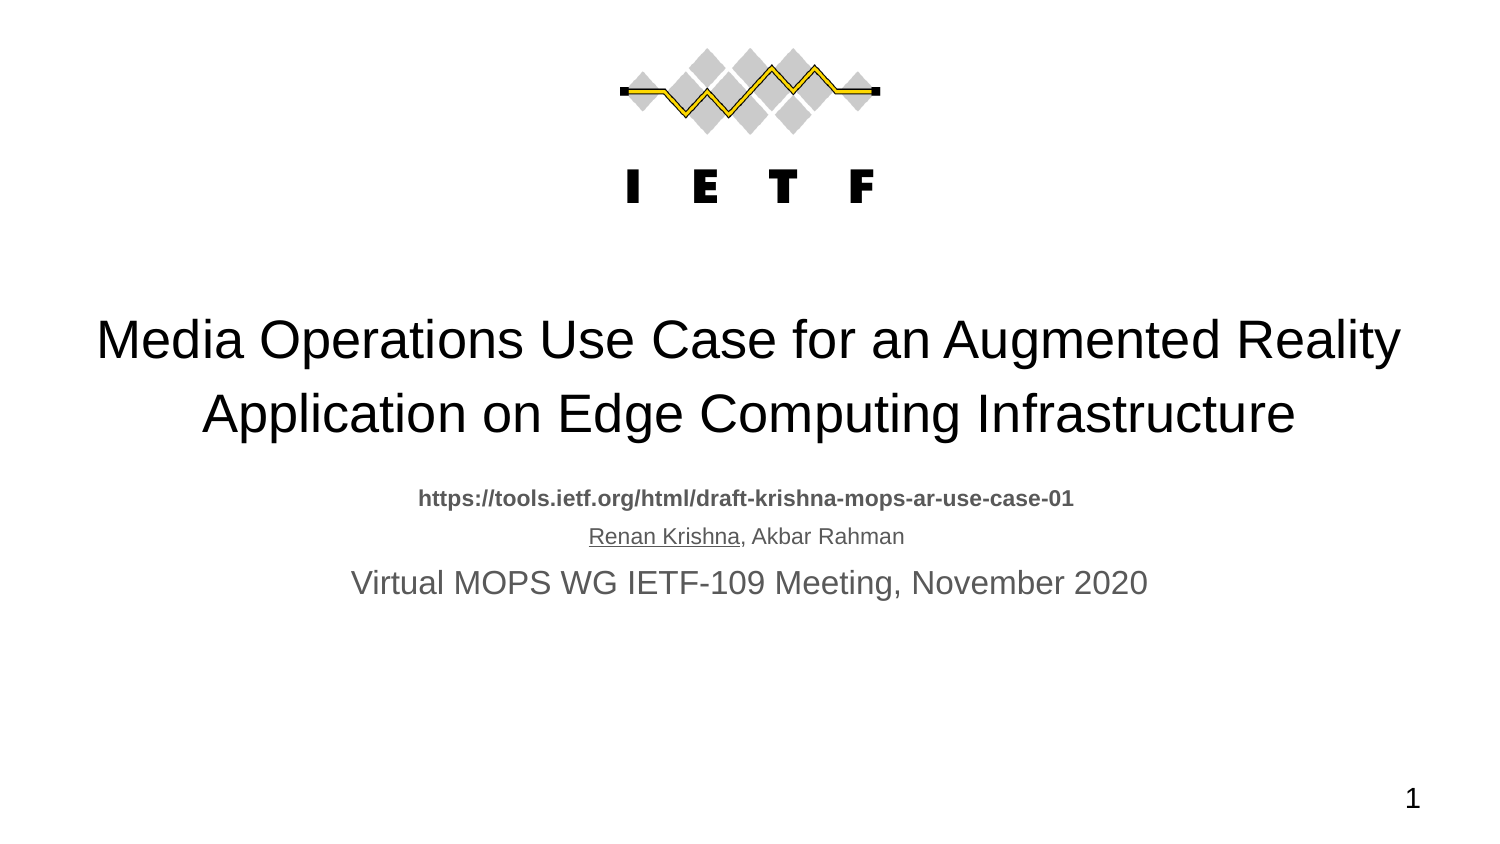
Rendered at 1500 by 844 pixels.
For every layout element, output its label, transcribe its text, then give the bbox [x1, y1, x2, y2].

slide_number 1 [1389, 764, 1480, 830]
subtitle https://tools.ietf.org/html/draft-krishna-mops-ar-use-case-01 Renan Krishna, Akbar Rahman Virtual MOPS WG IETF-109 Meeting, November 2020 [51, 464, 1449, 595]
title Media Operations Use Case for an Augmented Reality Application on Edge Computing Infrastructure [51, 122, 1449, 459]
picture [604, 27, 895, 218]
